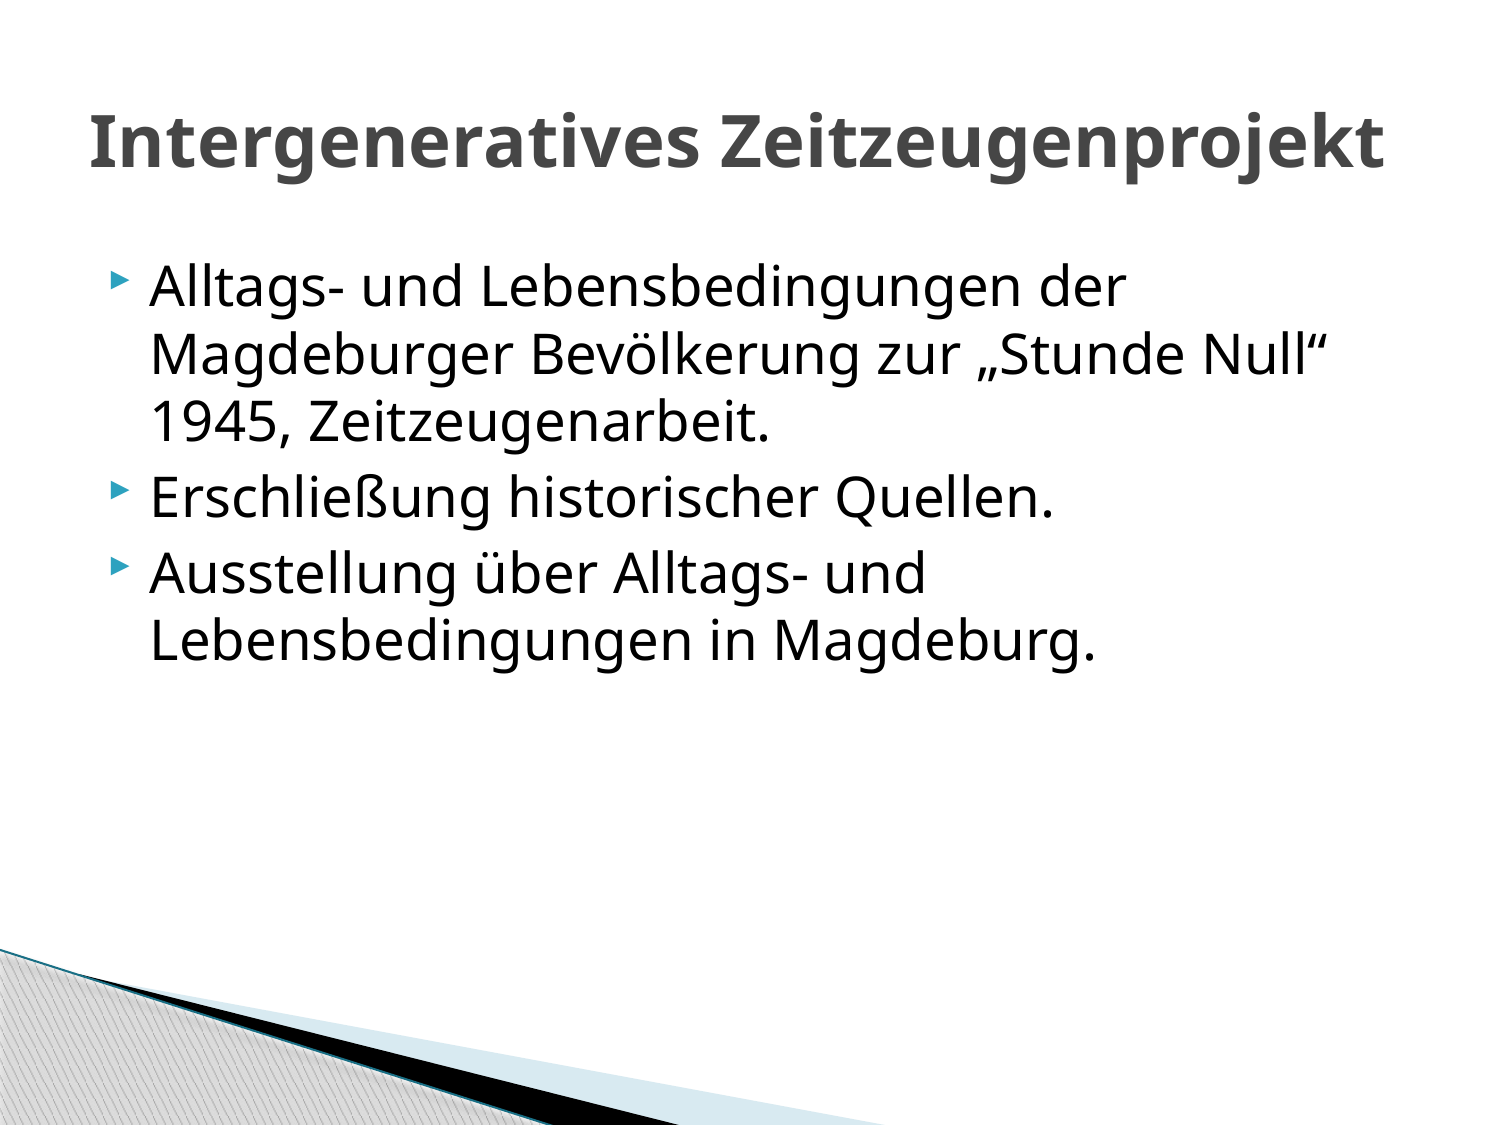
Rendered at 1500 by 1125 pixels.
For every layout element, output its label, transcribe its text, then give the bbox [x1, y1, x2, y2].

list Alltags- und Lebensbedingungen der Magdeburger Bevölkerung zur „Stunde Null“ 1945, Zeitzeugenarbeit. Erschließung historischer Quellen. Ausstellung über Alltags- und Lebensbedingungen in Magdeburg. [75, 243, 1425, 986]
title Intergeneratives Zeitzeugenprojekt [75, 45, 1425, 233]
